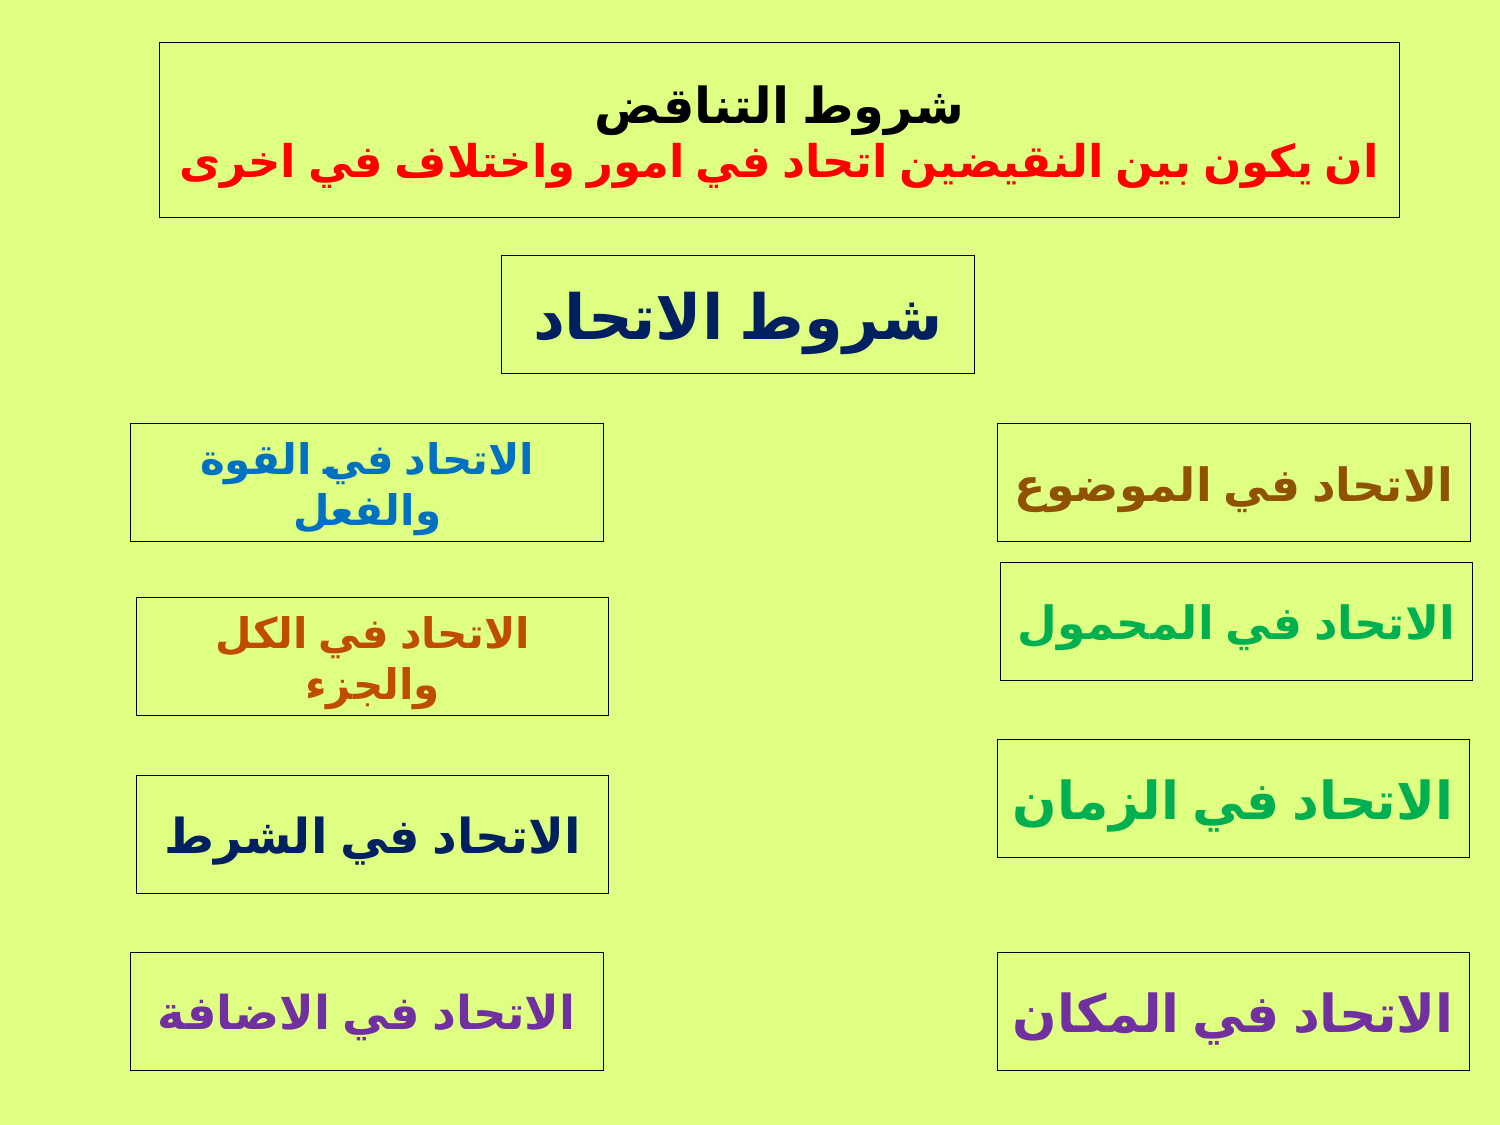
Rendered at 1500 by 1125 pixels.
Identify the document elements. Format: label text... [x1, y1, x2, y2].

text_box الاتحاد في الكل والجزء [136, 597, 609, 716]
text_box شروط الاتحاد [501, 255, 975, 374]
text_box الاتحاد في الموضوع [997, 423, 1471, 542]
text_box الاتحاد في الزمان [997, 739, 1470, 858]
text_box الاتحاد في الشرط [136, 775, 609, 894]
text_box شروط التناقض ان يكون بين النقيضين اتحاد في امور واختلاف في اخرى [159, 42, 1400, 218]
text_box الاتحاد في الاضافة [130, 952, 604, 1071]
text_box الاتحاد في المكان [997, 952, 1470, 1071]
text_box الاتحاد في القوة والفعل [130, 423, 604, 542]
text_box الاتحاد في المحمول [1000, 562, 1473, 681]
